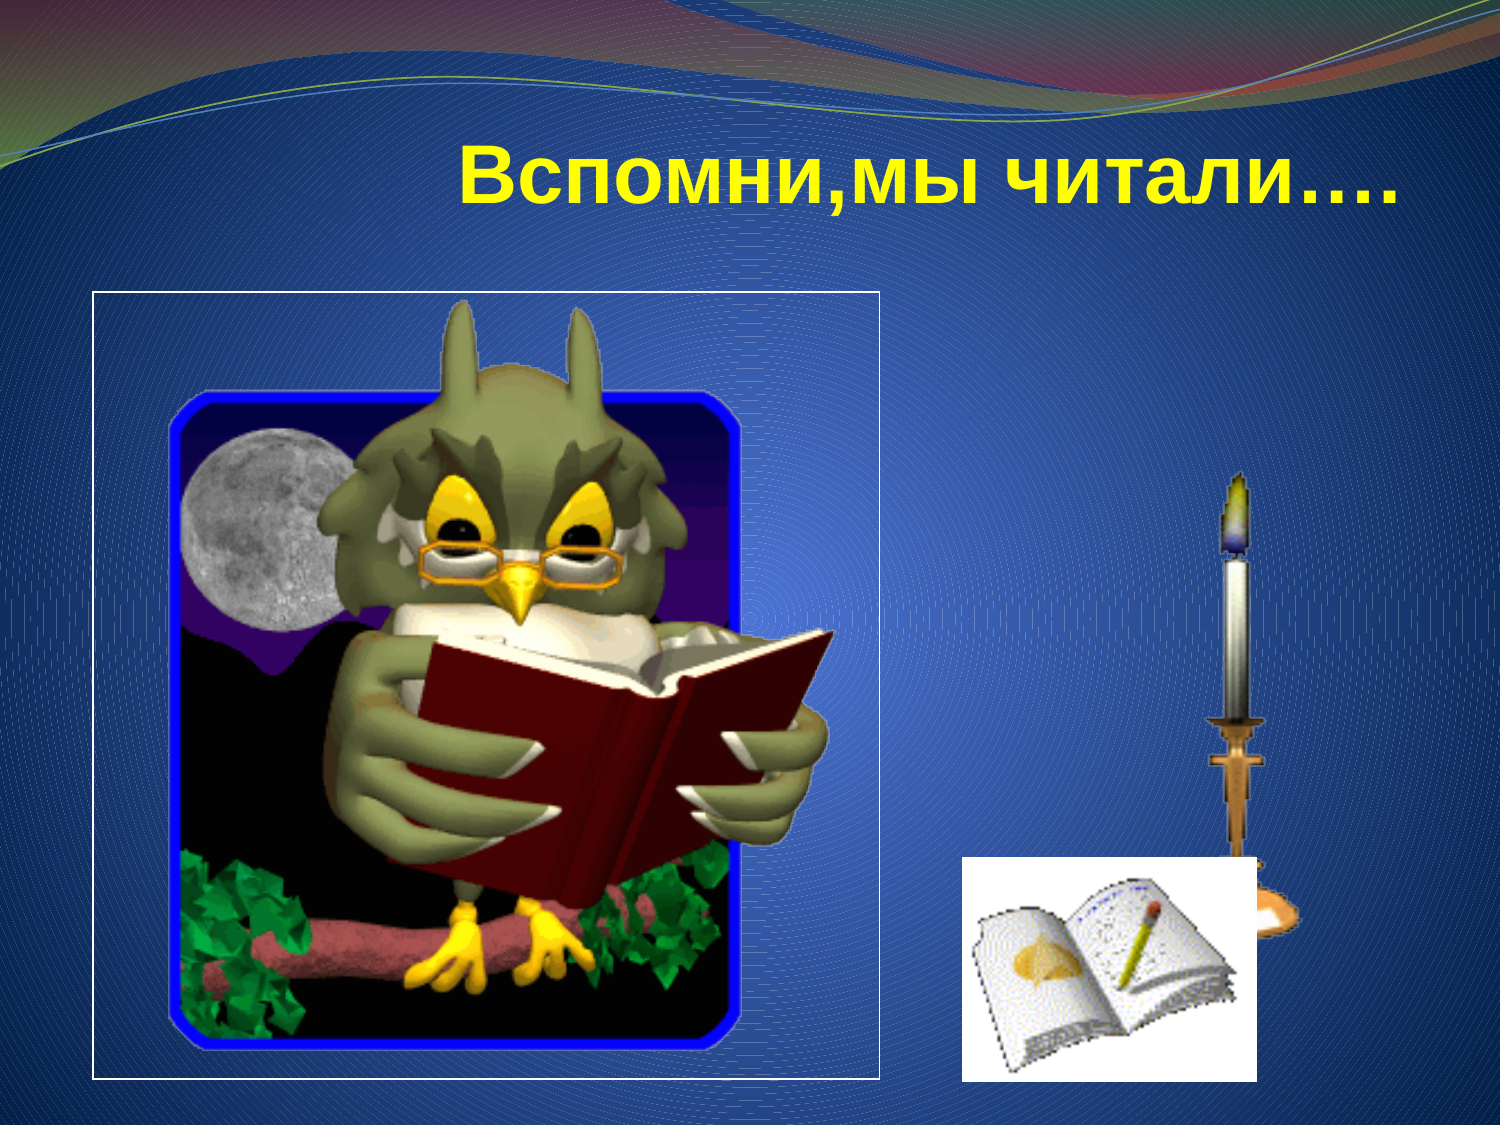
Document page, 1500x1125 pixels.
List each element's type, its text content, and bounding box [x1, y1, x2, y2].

picture [93, 292, 880, 1079]
picture [962, 467, 1330, 1083]
title Вспомни,мы читали…. [0, 0, 1406, 220]
